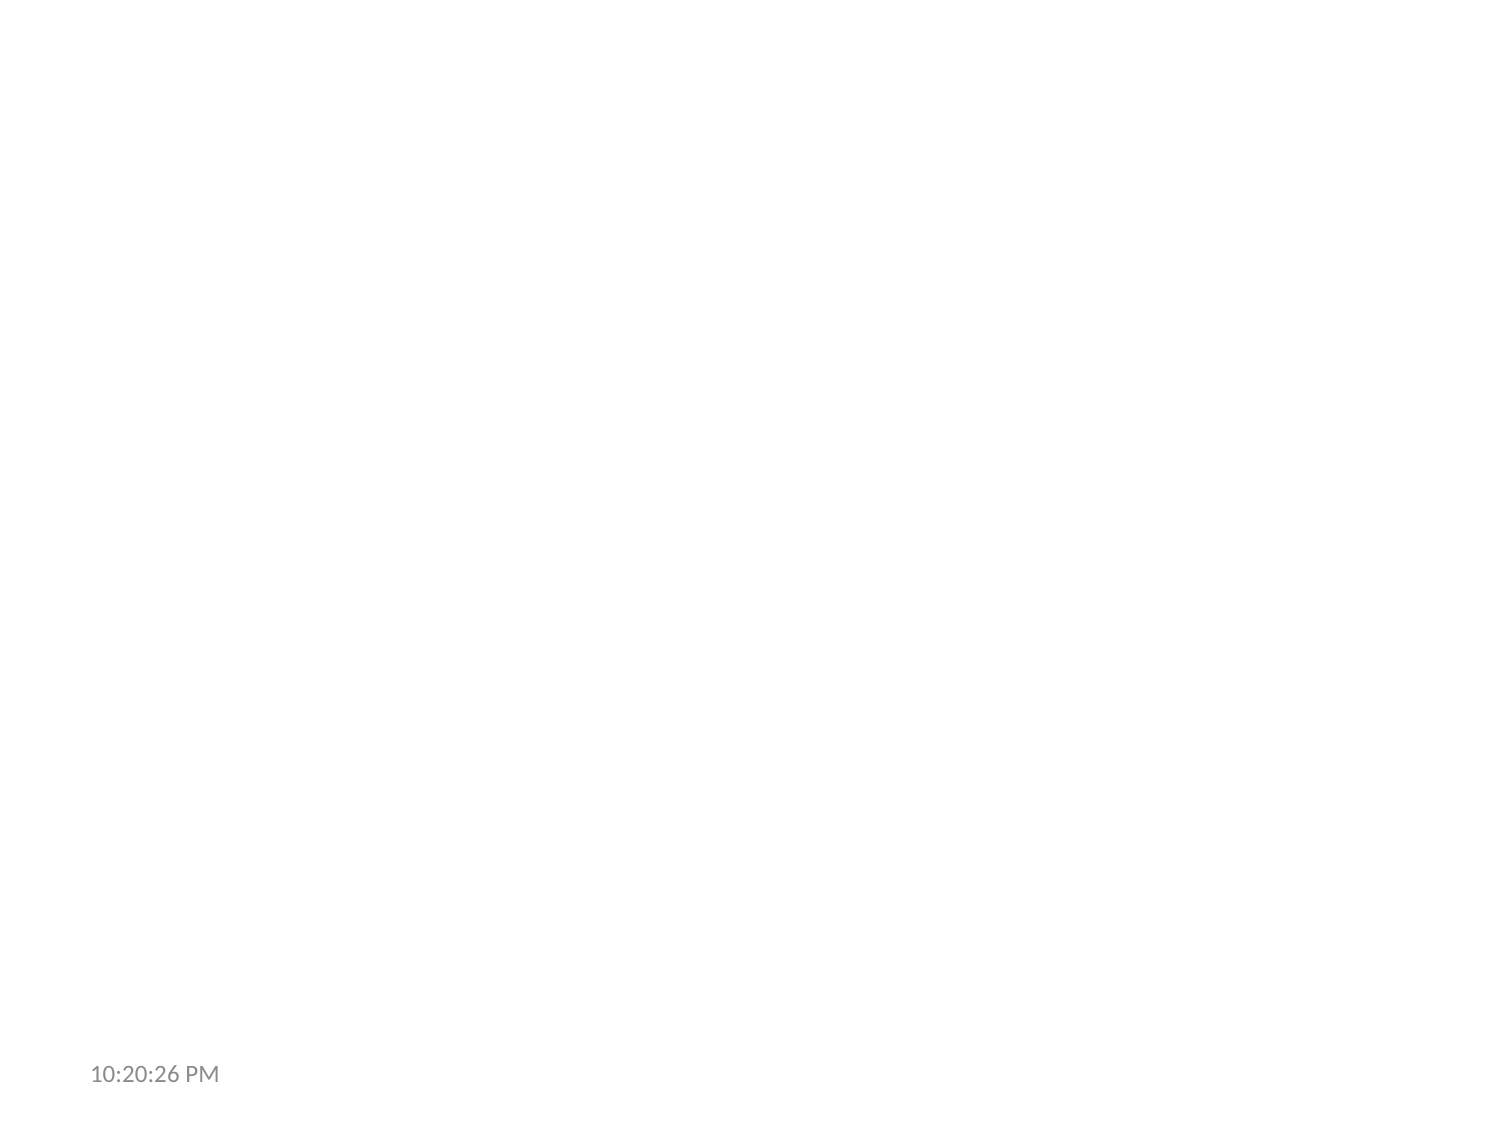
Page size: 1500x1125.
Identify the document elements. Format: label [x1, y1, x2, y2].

slide_number [75, 1042, 425, 1103]
